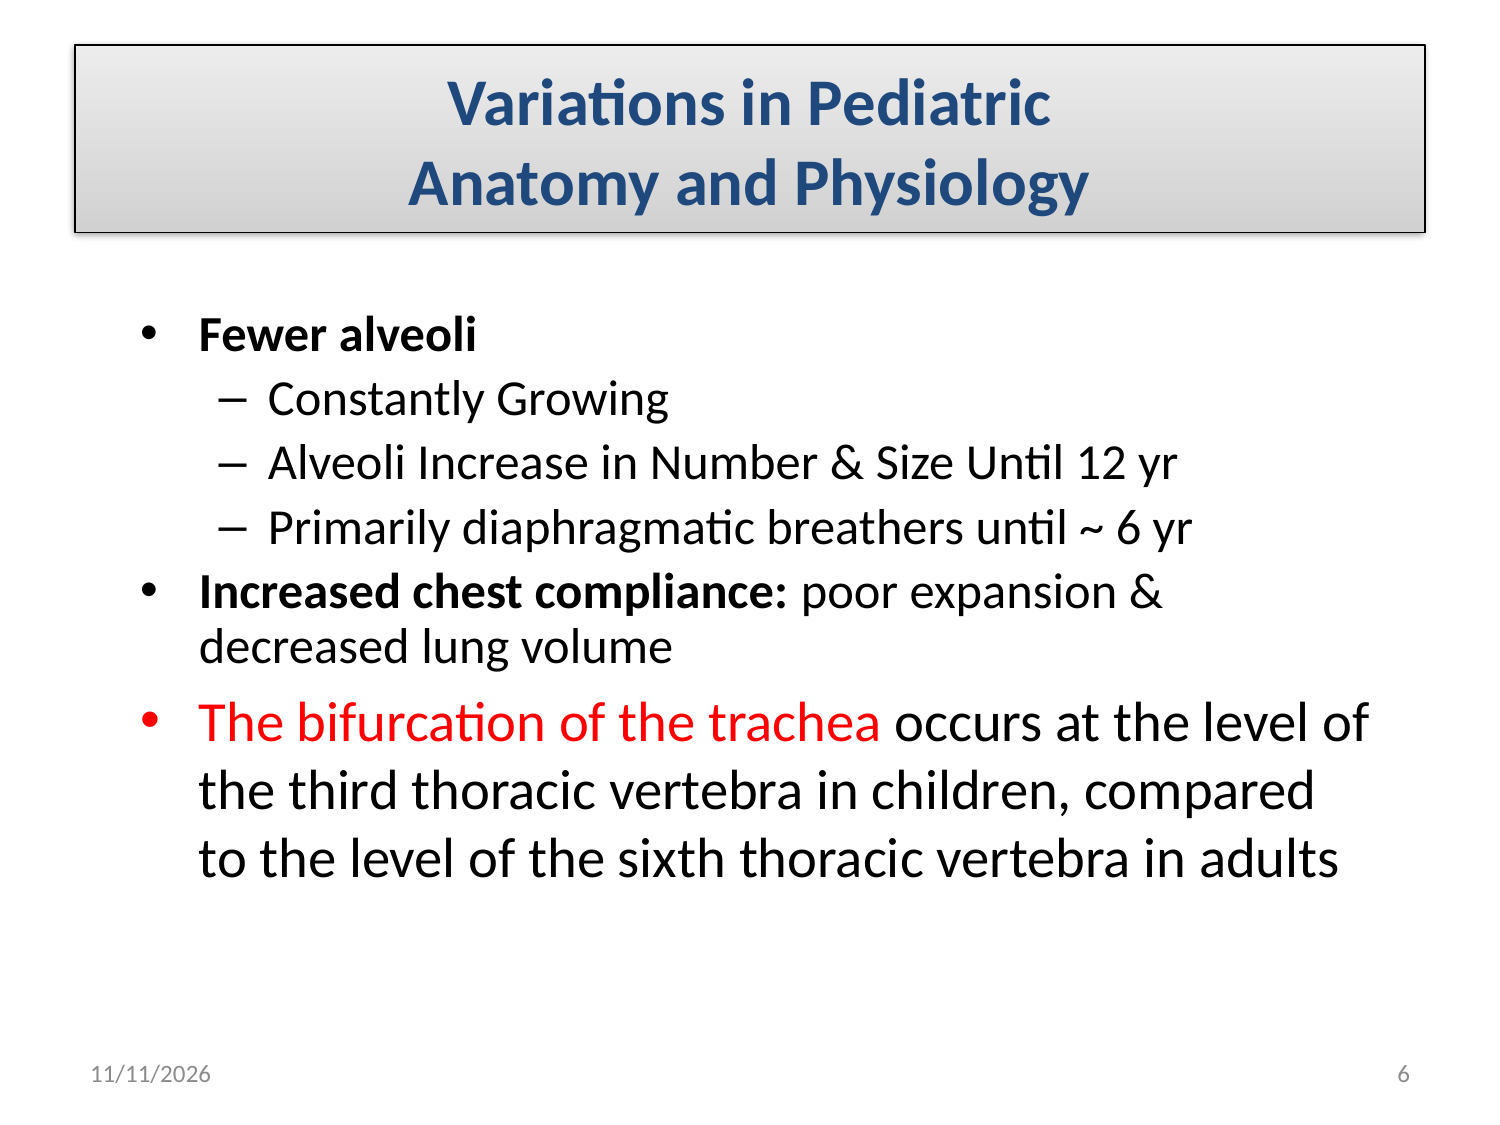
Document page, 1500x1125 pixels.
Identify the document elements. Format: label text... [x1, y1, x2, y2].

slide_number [75, 1042, 425, 1103]
list Fewer alveoli Constantly Growing Alveoli Increase in Number & Size Until 12 yr Primarily diaphragmatic breathers until ~ 6 yr Increased chest compliance: poor expansion & decreased lung volume The bifurcation of the trachea occurs at the level of the third thoracic vertebra in children, compared to the level of the sixth thoracic vertebra in adults [125, 299, 1388, 913]
slide_number 6 [1074, 1042, 1425, 1103]
title Variations in Pediatric Anatomy and Physiology [74, 44, 1426, 233]
